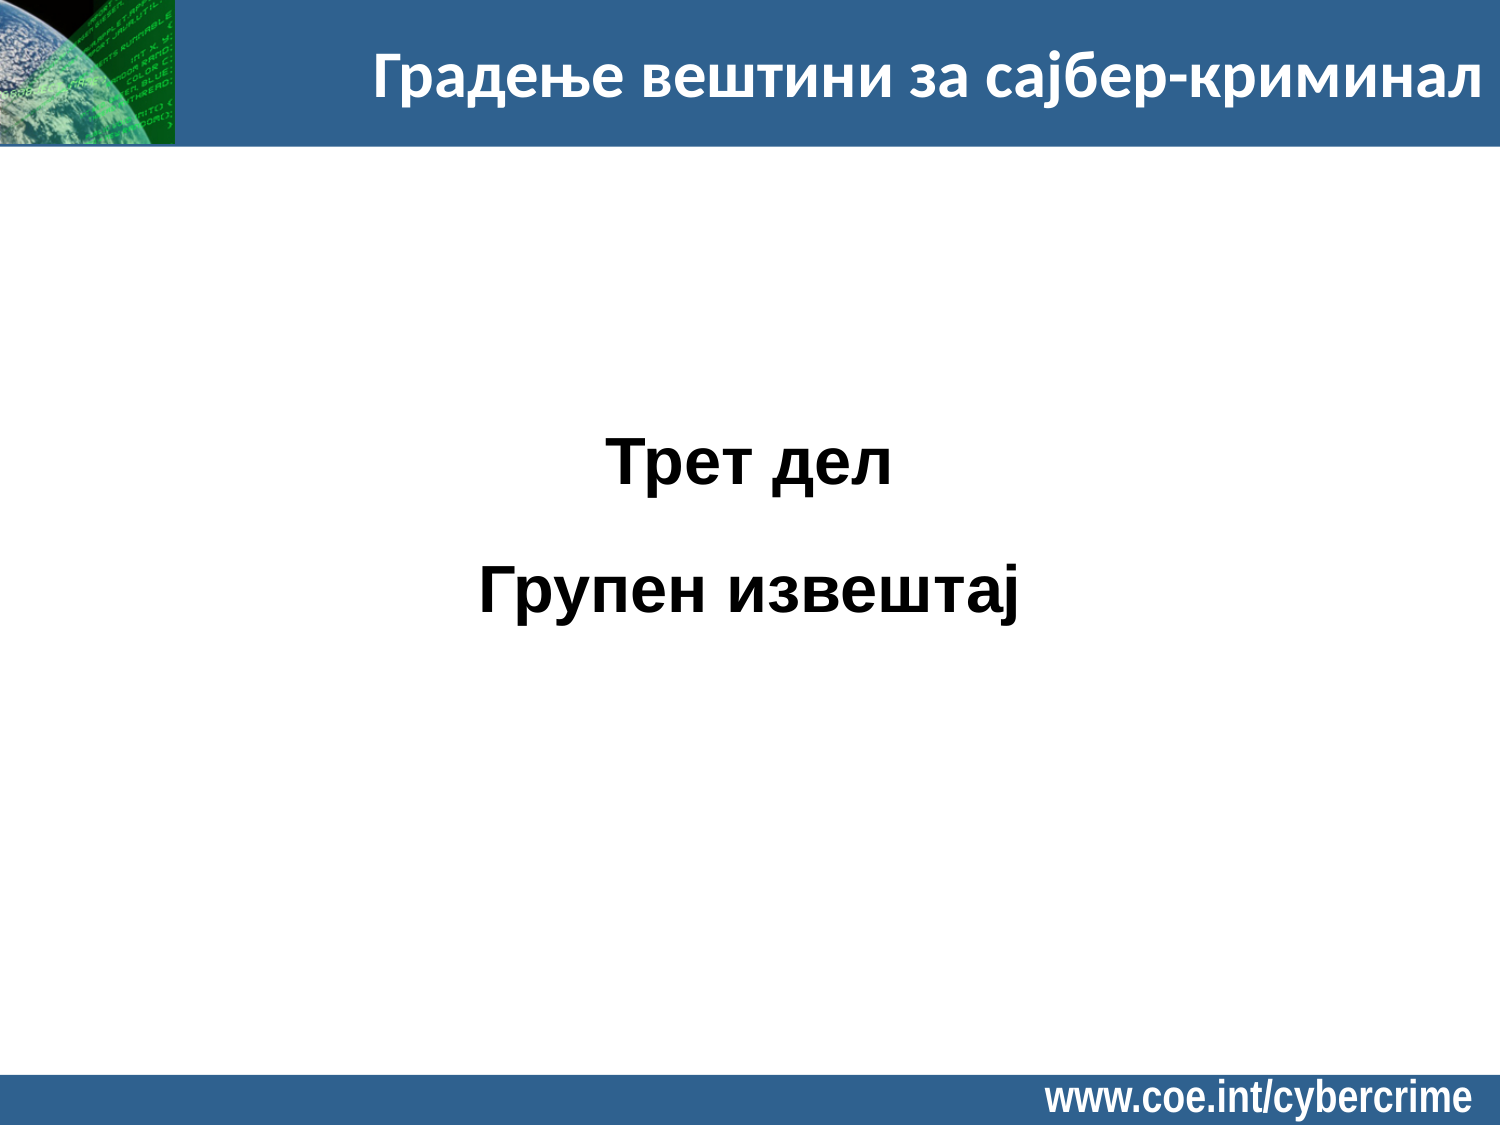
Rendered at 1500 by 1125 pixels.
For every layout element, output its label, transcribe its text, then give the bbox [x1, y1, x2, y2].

text_box Градење вештини за сајбер-криминал [177, 0, 1500, 149]
picture [0, 0, 175, 144]
text_box www.coe.int/cybercrime [1030, 1059, 1500, 1125]
text_box Трет дел Групен извештај [50, 425, 1450, 633]
text_box [0, 1073, 1030, 1125]
